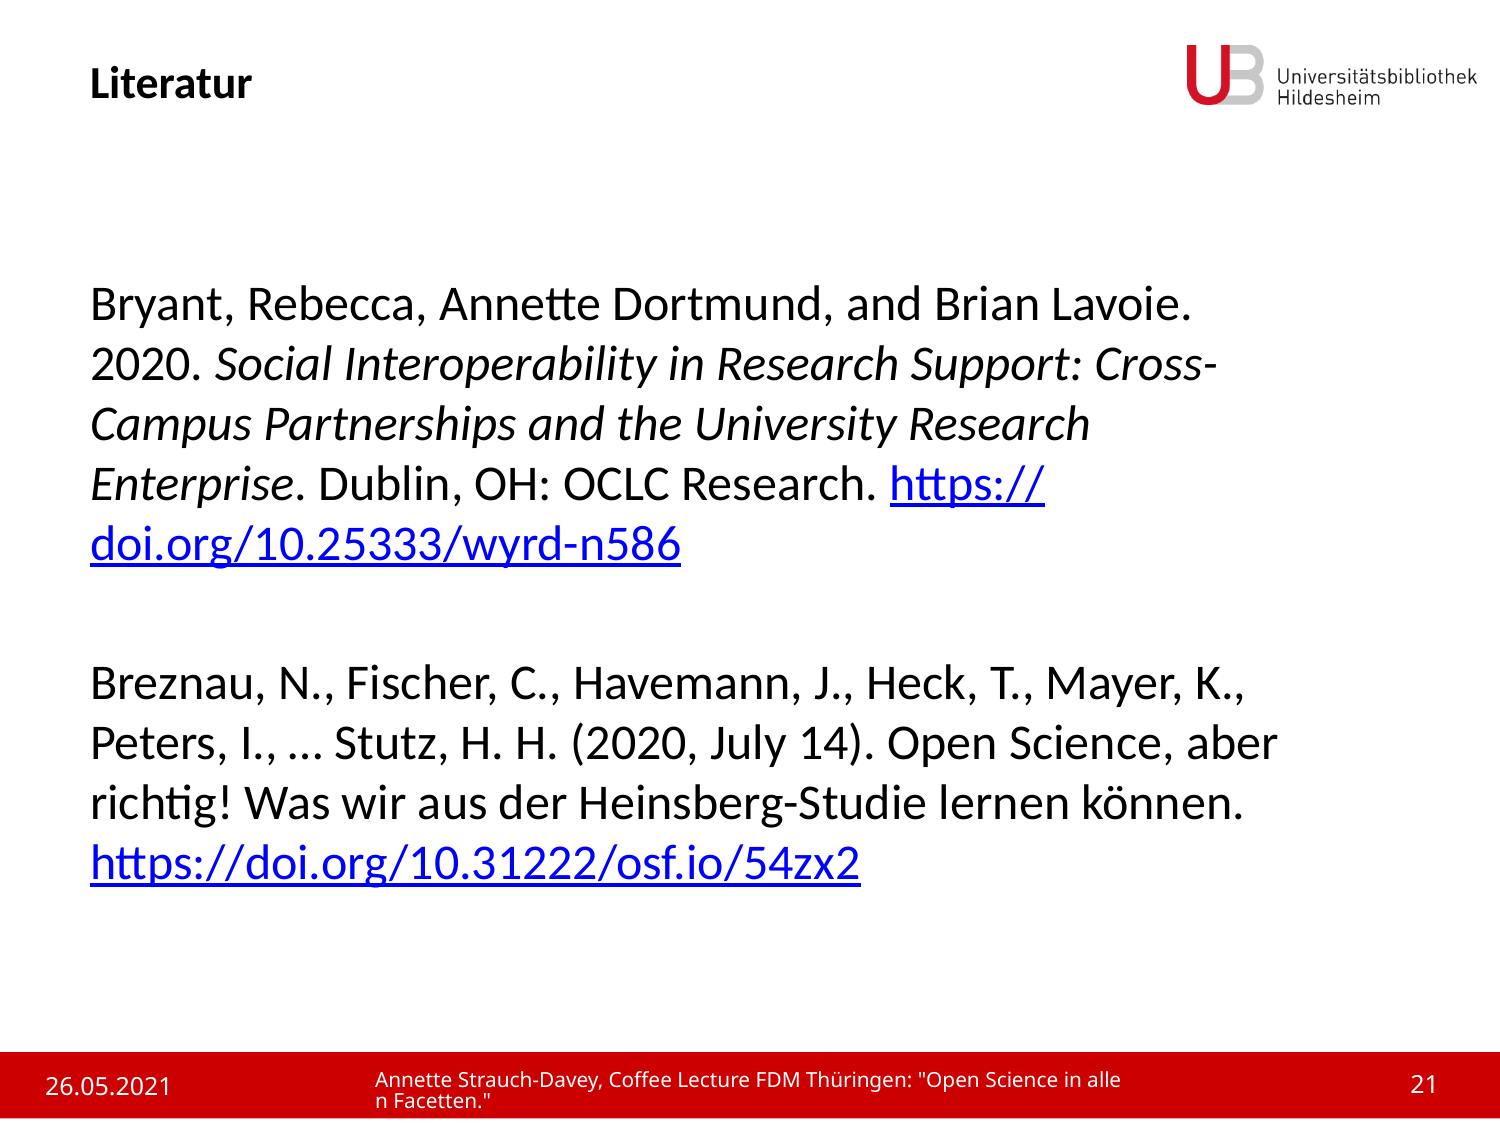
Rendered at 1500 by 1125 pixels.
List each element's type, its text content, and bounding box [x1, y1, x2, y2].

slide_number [30, 1055, 585, 1116]
title Literatur [75, 45, 1317, 233]
footer Annette Strauch-Davey, Coffee Lecture FDM Thüringen: "Open Science in allen Facetten." [360, 1055, 1140, 1106]
slide_number 21 [1227, 1055, 1454, 1116]
list Bryant, Rebecca, Annette Dortmund, and Brian Lavoie. 2020. Social Interoperability in Research Support: Cross-Campus Partnerships and the University Research Enterprise. Dublin, OH: OCLC Research. https://doi.org/10.25333/wyrd-n586 Breznau, N., Fischer, C., Havemann, J., Heck, T., Mayer, K., Peters, I., … Stutz, H. H. (2020, July 14). Open Science, aber richtig! Was wir aus der Heinsberg-Studie lernen können. https://doi.org/10.31222/osf.io/54zx2 [75, 262, 1317, 1005]
picture [1317, 45, 1477, 105]
